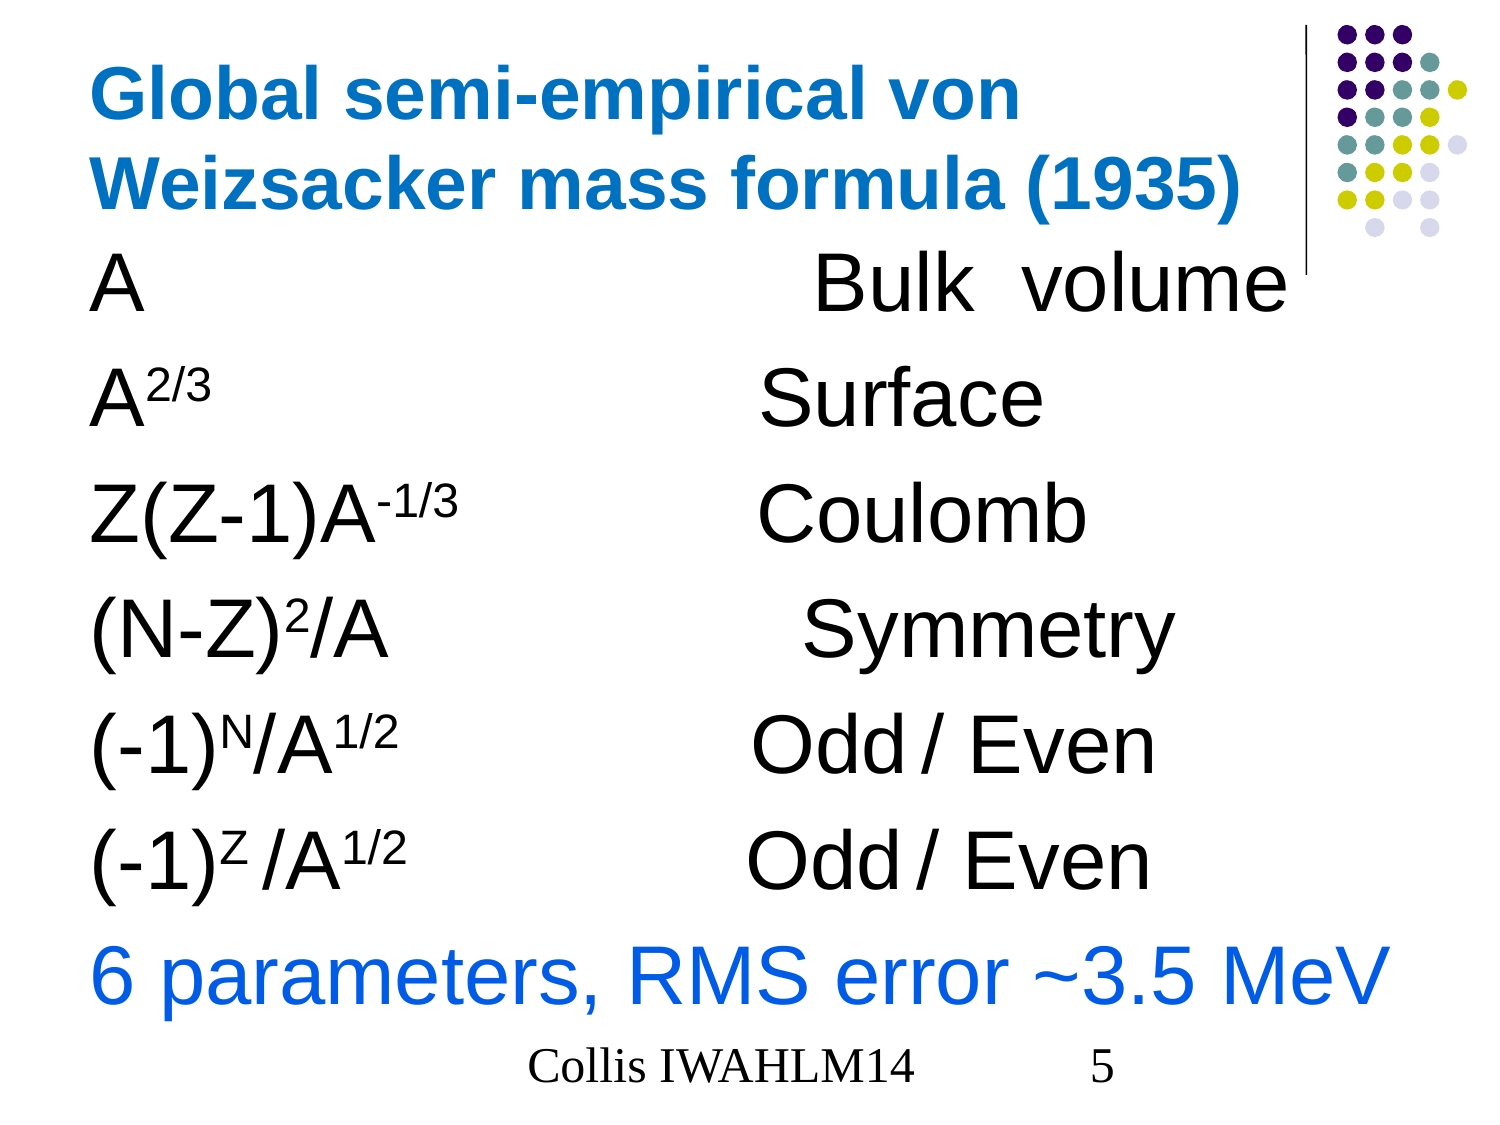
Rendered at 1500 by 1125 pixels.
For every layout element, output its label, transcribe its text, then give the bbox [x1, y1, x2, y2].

footer Collis IWAHLM14 [512, 1025, 988, 1101]
title Global semi-empirical von Weizsacker mass formula (1935) [75, 20, 1313, 220]
list A Bulk volume A2/3 Surface Z(Z-1)A-1/3 Coulomb (N-Z)2/A Symmetry (-1)N/A1/2 Odd / Even (-1)Z /A1/2 Odd / Even 6 parameters, RMS error ~3.5 MeV [75, 220, 1425, 1025]
slide_number 5 [1074, 1025, 1425, 1101]
